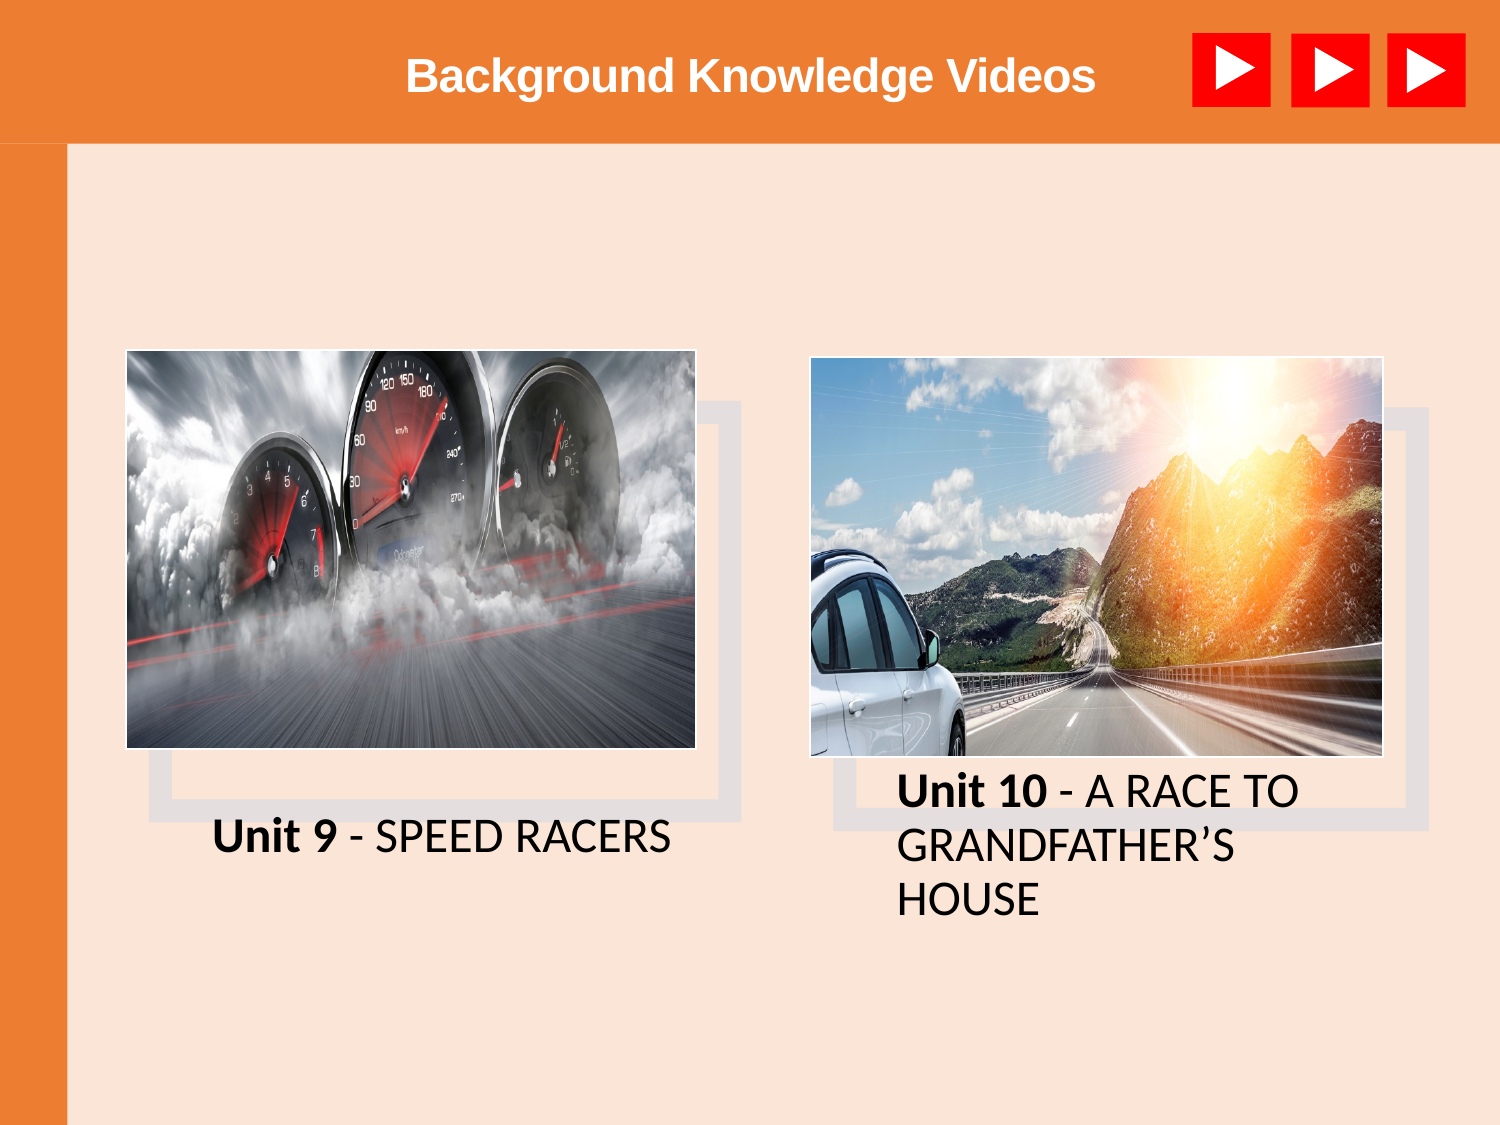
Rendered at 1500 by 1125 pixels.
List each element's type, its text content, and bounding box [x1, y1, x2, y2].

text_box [1192, 33, 1466, 108]
text_box [0, 0, 1500, 145]
text_box Background Knowledge Videos [390, 37, 1124, 109]
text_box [809, 109, 1500, 1079]
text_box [125, 103, 1084, 1069]
text_box [0, 143, 68, 1125]
